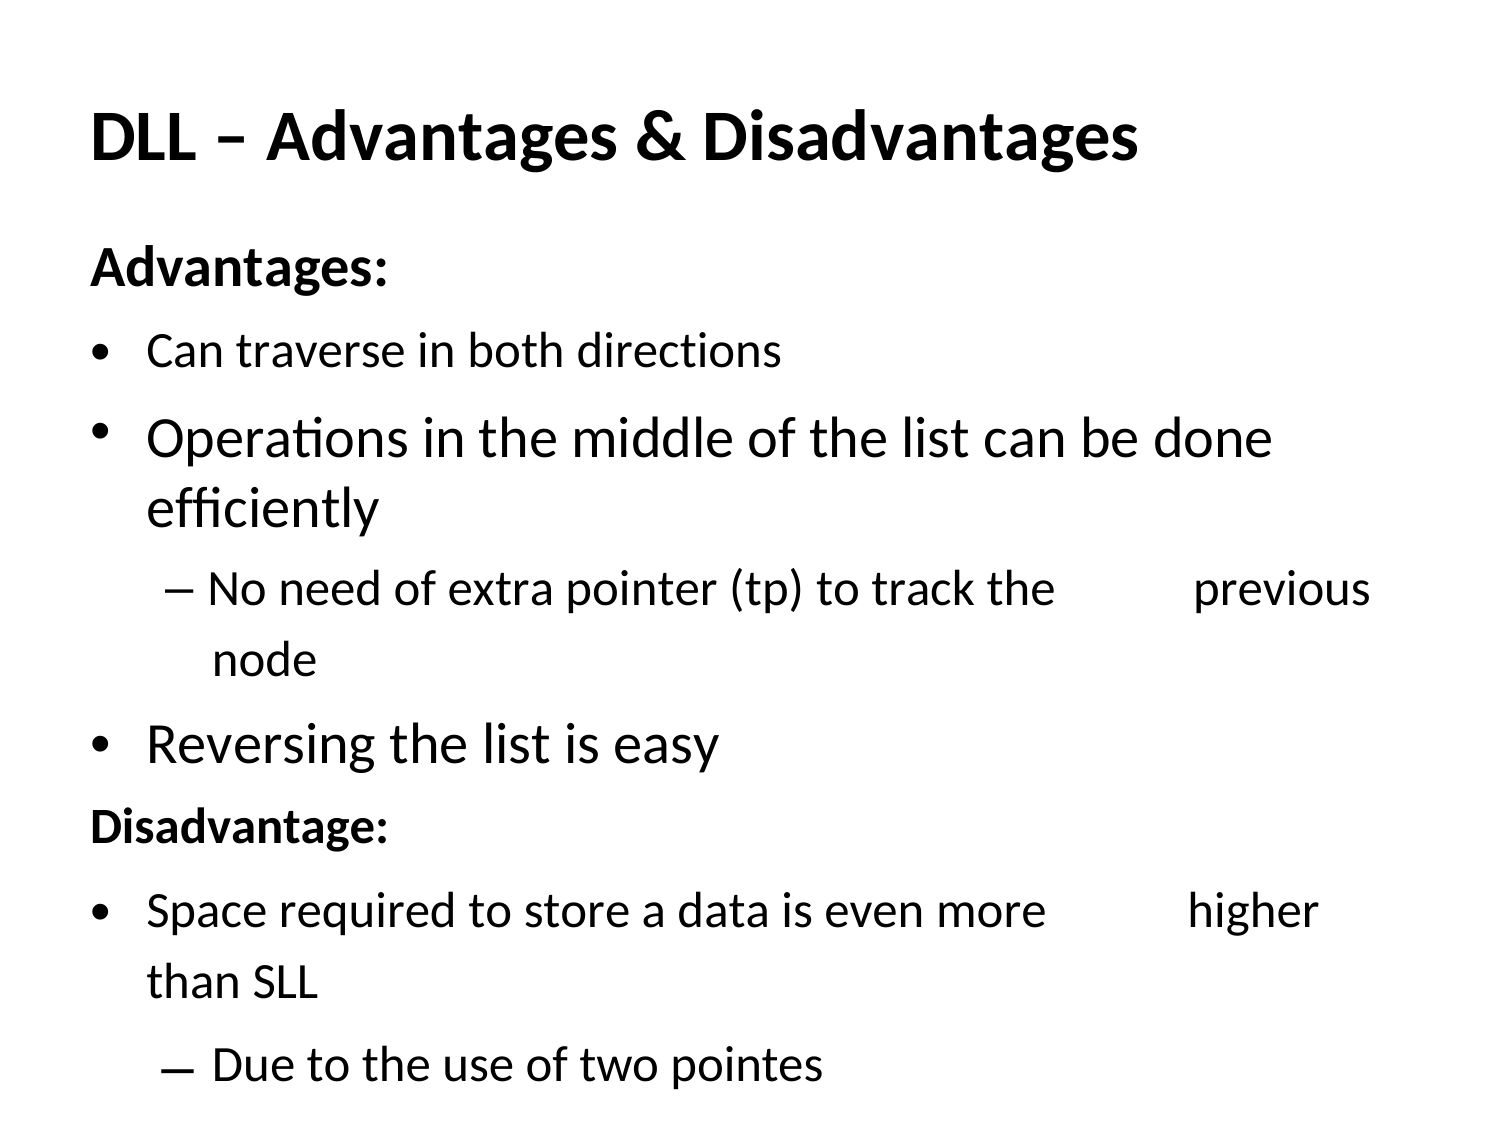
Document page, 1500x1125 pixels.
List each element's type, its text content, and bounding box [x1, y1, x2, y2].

text_box – No need of extra pointer (tp) to track the node Reversing the list is easy [144, 559, 1192, 780]
text_box Can traverse in both directions Operations in the middle of the list can be done efficiently [144, 325, 1287, 542]
text_box Space required to store a data is even more than SLL [144, 885, 1185, 1018]
text_box higher [1185, 885, 1350, 948]
text_box previous [1190, 563, 1407, 626]
text_box • [87, 713, 122, 777]
text_box Disadvantage: [87, 801, 443, 864]
text_box Due to the use of two pointes [209, 1039, 1185, 1102]
text_box • • [87, 321, 122, 469]
text_box – [103, 1036, 210, 1099]
text_box DLL – Advantages & Disadvantages Advantages: [87, 102, 1303, 304]
text_box • [87, 881, 122, 945]
